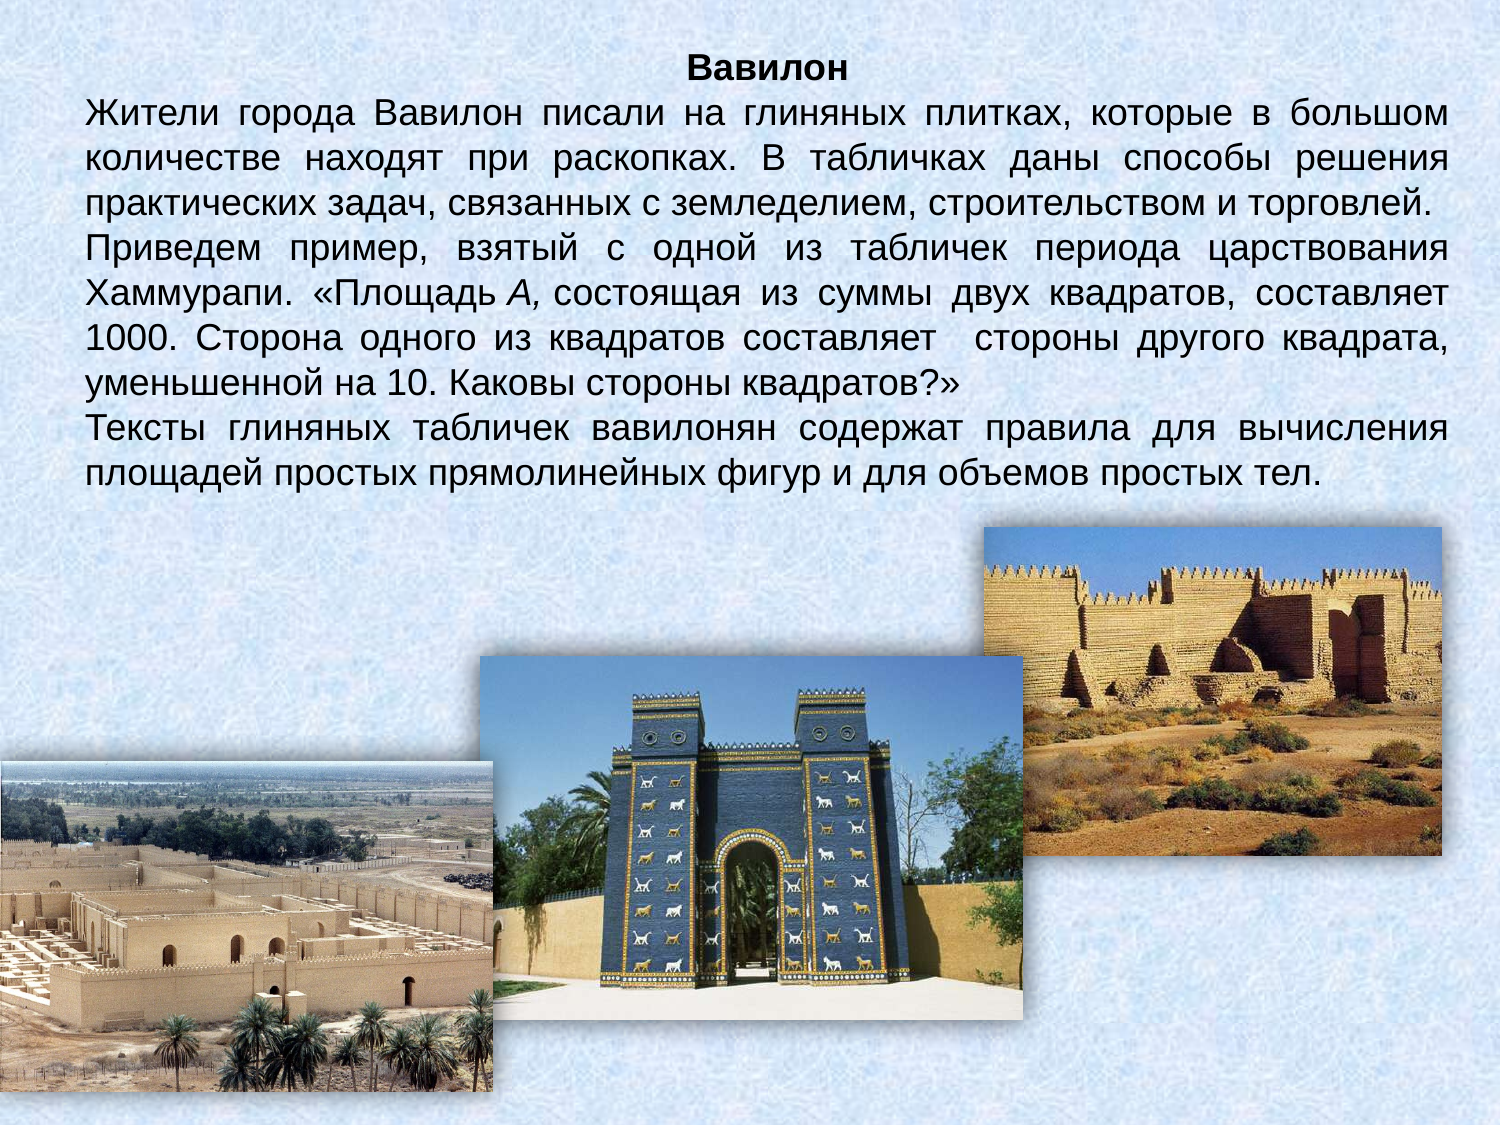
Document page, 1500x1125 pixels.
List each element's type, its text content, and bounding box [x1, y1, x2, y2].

picture [0, 0, 1500, 1125]
text_box Вавилон Жители города Вавилон писали на глиняных плитках, которые в большом количестве находят при раскопках. В табличках даны способы решения практических задач, связанных с земледелием, строительством и торговлей. Приведем пример, взятый с одной из табличек периода царствования Хаммурапи. «Площадь А, состоящая из суммы двух квадратов, составляет 1000. Сторона одного из квадратов составляет стороны другого квадрата, уменьшенной на 10. Каковы стороны квадратов?» Тексты глиняных табличек вавилонян содержат правила для вычисления площадей простых прямолинейных фигур и для объемов простых тел. [70, 35, 1465, 545]
